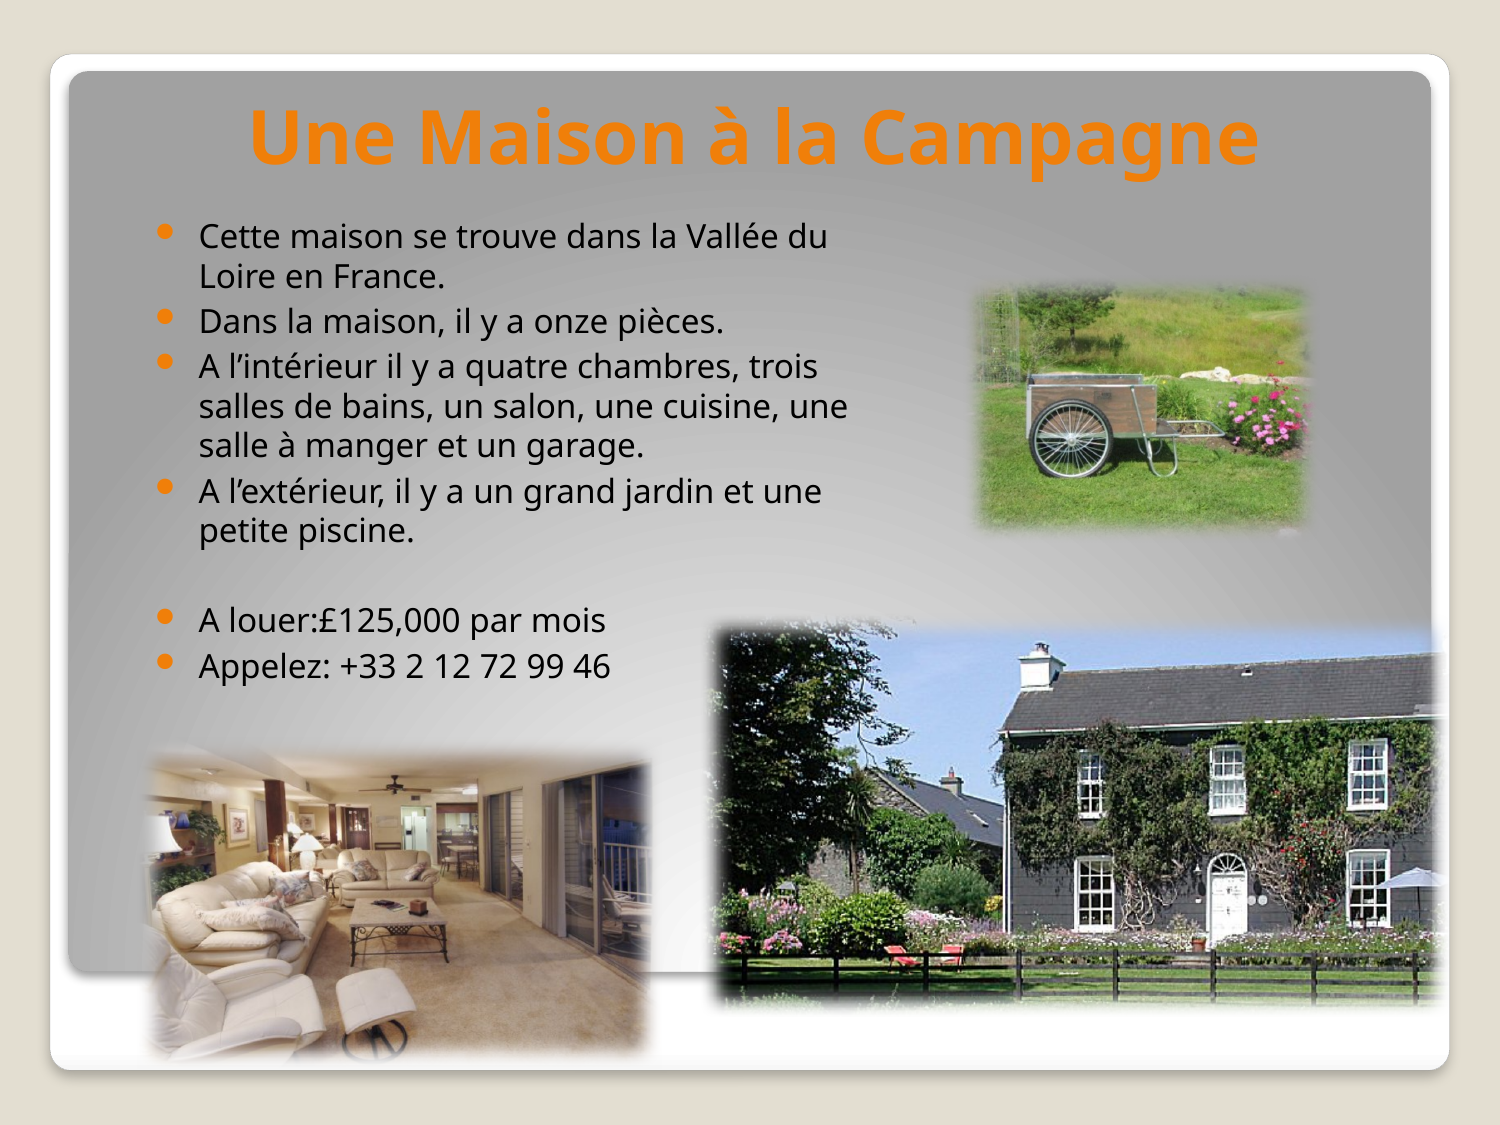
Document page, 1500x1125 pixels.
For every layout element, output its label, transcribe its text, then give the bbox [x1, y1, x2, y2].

picture [962, 274, 1321, 544]
list Cette maison se trouve dans la Vallée du Loire en France. Dans la maison, il y a onze pièces. A l’intérieur il y a quatre chambres, trois salles de bains, un salon, une cuisine, une salle à manger et un garage. A l’extérieur, il y a un grand jardin et une petite piscine. A louer:£125,000 par mois Appelez: +33 2 12 72 99 46 [125, 200, 884, 975]
picture [699, 612, 1452, 1018]
title Une Maison à la Campagne [112, 37, 1397, 188]
picture [137, 737, 662, 1069]
